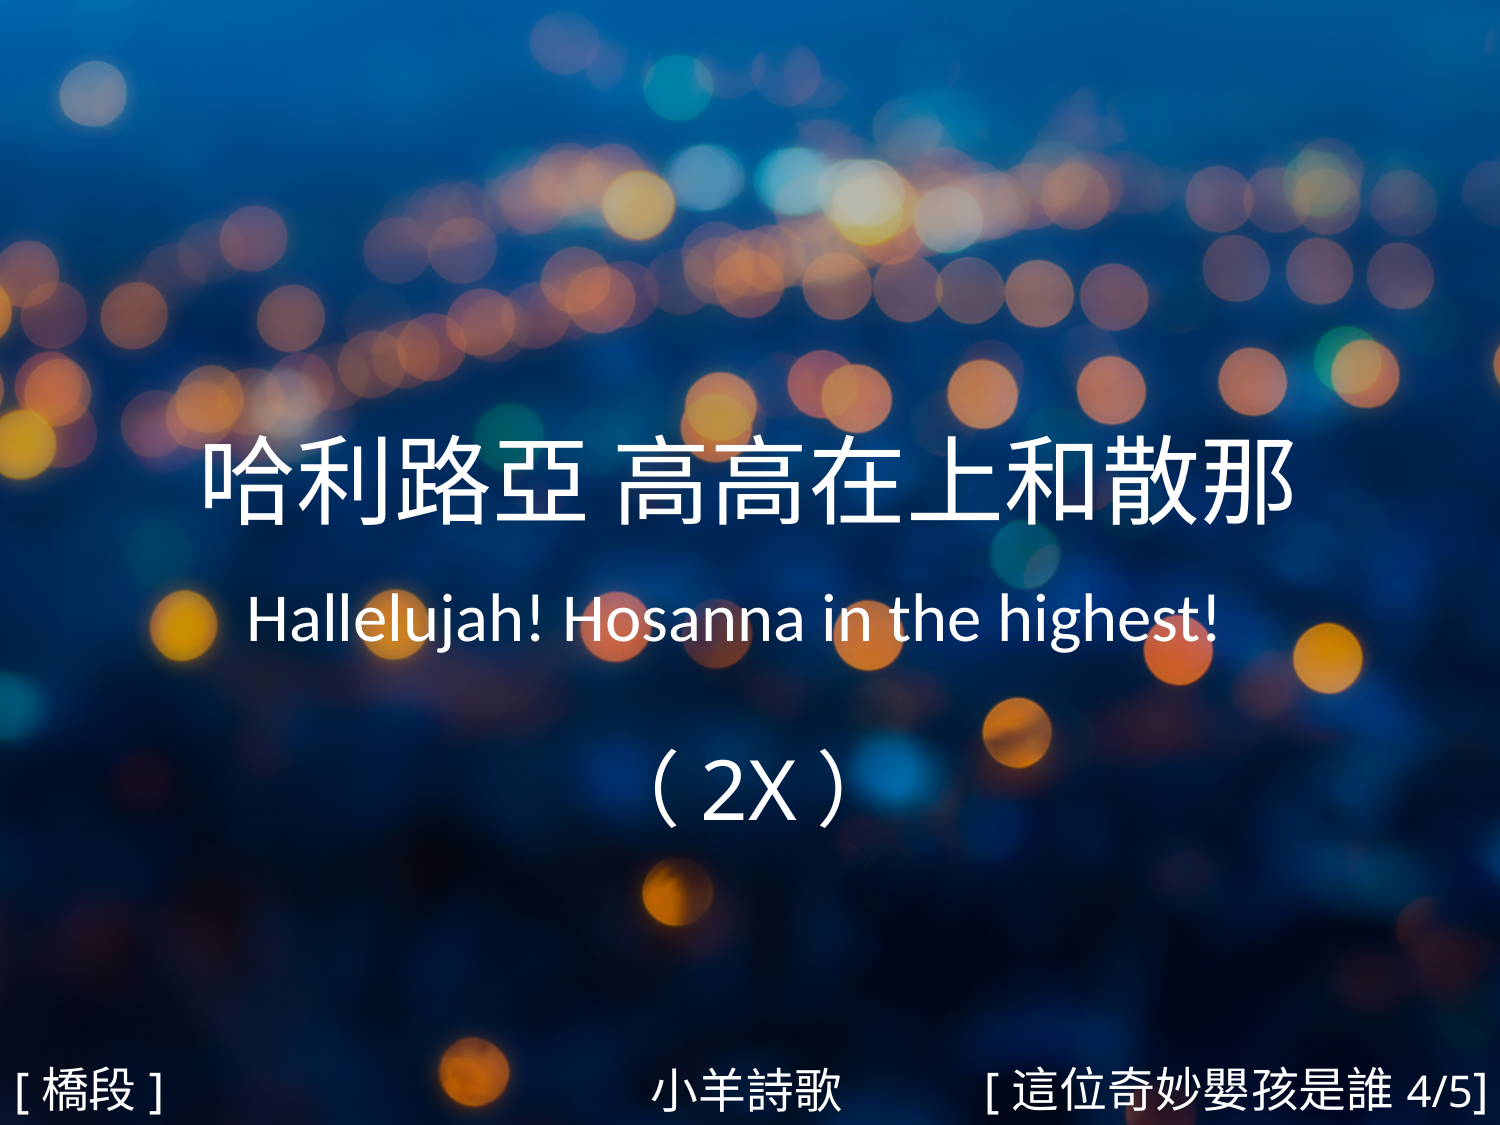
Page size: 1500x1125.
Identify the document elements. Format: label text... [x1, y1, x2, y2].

subtitle 小羊詩歌 [258, 1053, 933, 1125]
text_box [這位奇妙嬰孩是誰4/5] [933, 1052, 1500, 1125]
text_box [橋段] [0, 1052, 258, 1125]
picture [0, 0, 1500, 1053]
text_box 哈利路亞 高高在上和散那 Hallelujah! Hosanna in the highest! （2X） [0, 162, 1499, 754]
